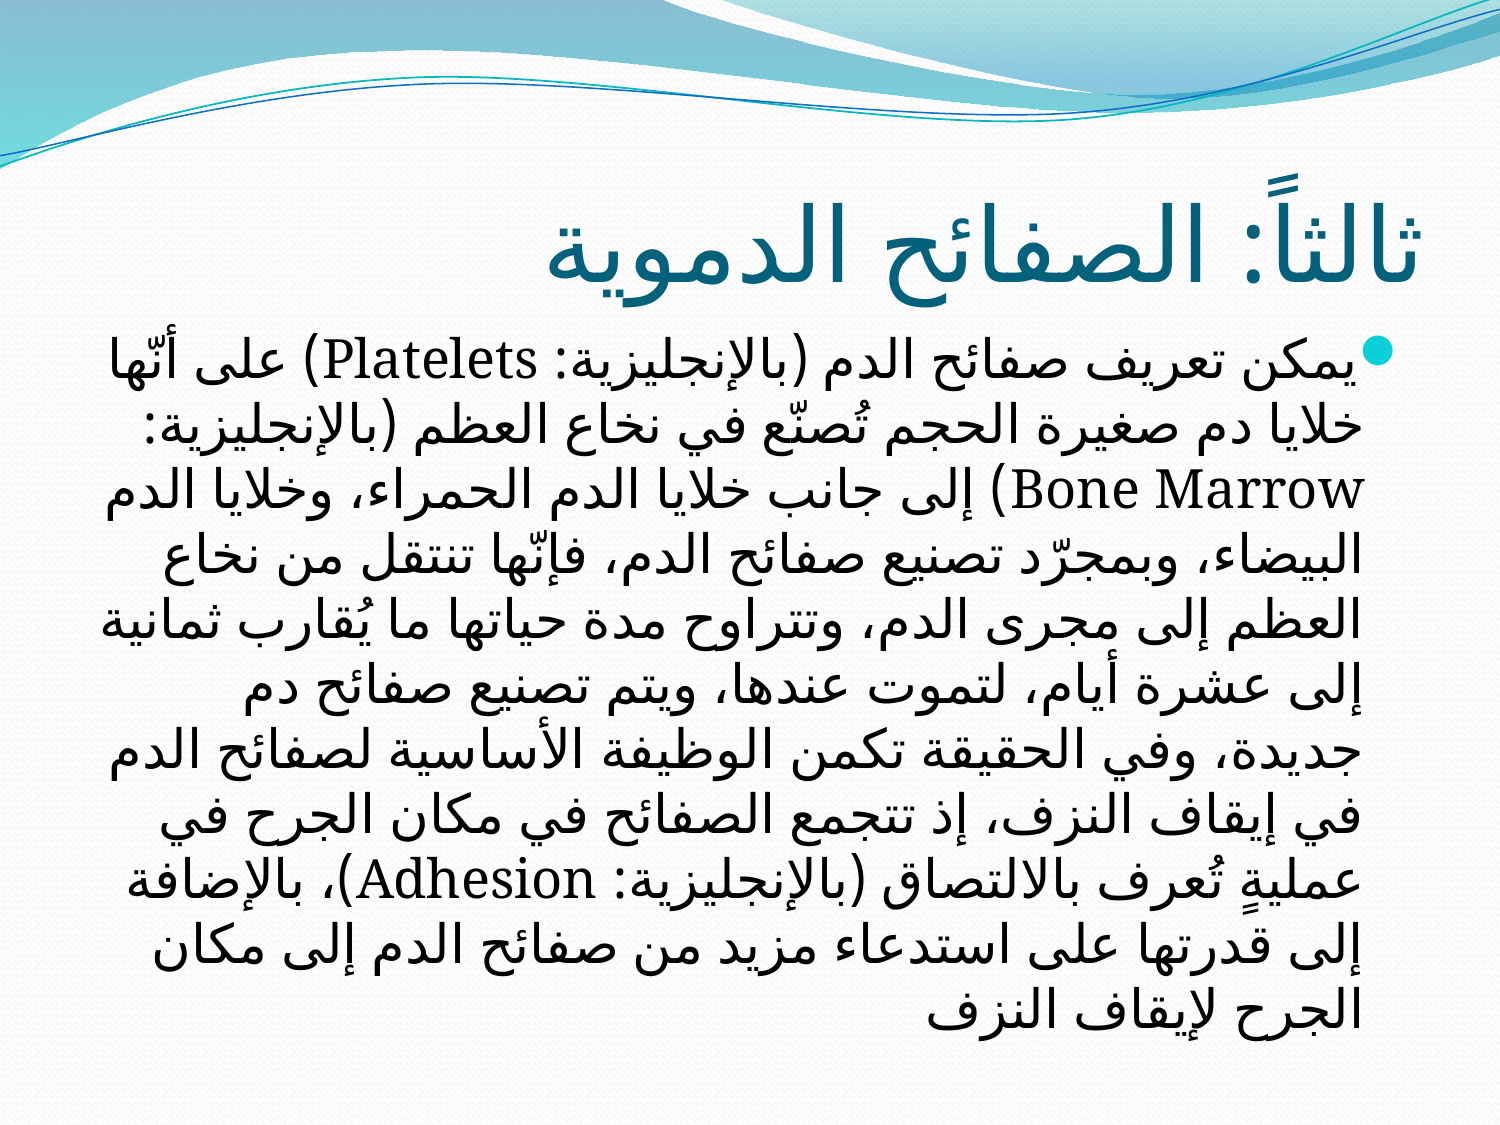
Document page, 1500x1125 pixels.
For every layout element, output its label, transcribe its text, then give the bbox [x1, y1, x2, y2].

list يمكن تعريف صفائح الدم (بالإنجليزية: Platelets) على أنّها خلايا دم صغيرة الحجم تُصنّع في نخاع العظم (بالإنجليزية: Bone Marrow) إلى جانب خلايا الدم الحمراء، وخلايا الدم البيضاء، وبمجرّد تصنيع صفائح الدم، فإنّها تنتقل من نخاع العظم إلى مجرى الدم، وتتراوح مدة حياتها ما يُقارب ثمانية إلى عشرة أيام، لتموت عندها، ويتم تصنيع صفائح دم جديدة، وفي الحقيقة تكمن الوظيفة الأساسية لصفائح الدم في إيقاف النزف، إذ تتجمع الصفائح في مكان الجرح في عمليةٍ تُعرف بالالتصاق (بالإنجليزية: Adhesion)، بالإضافة إلى قدرتها على استدعاء مزيد من صفائح الدم إلى مكان الجرح لإيقاف النزف [75, 317, 1425, 1038]
title ثالثاً: الصفائح الدموية [75, 115, 1425, 303]
